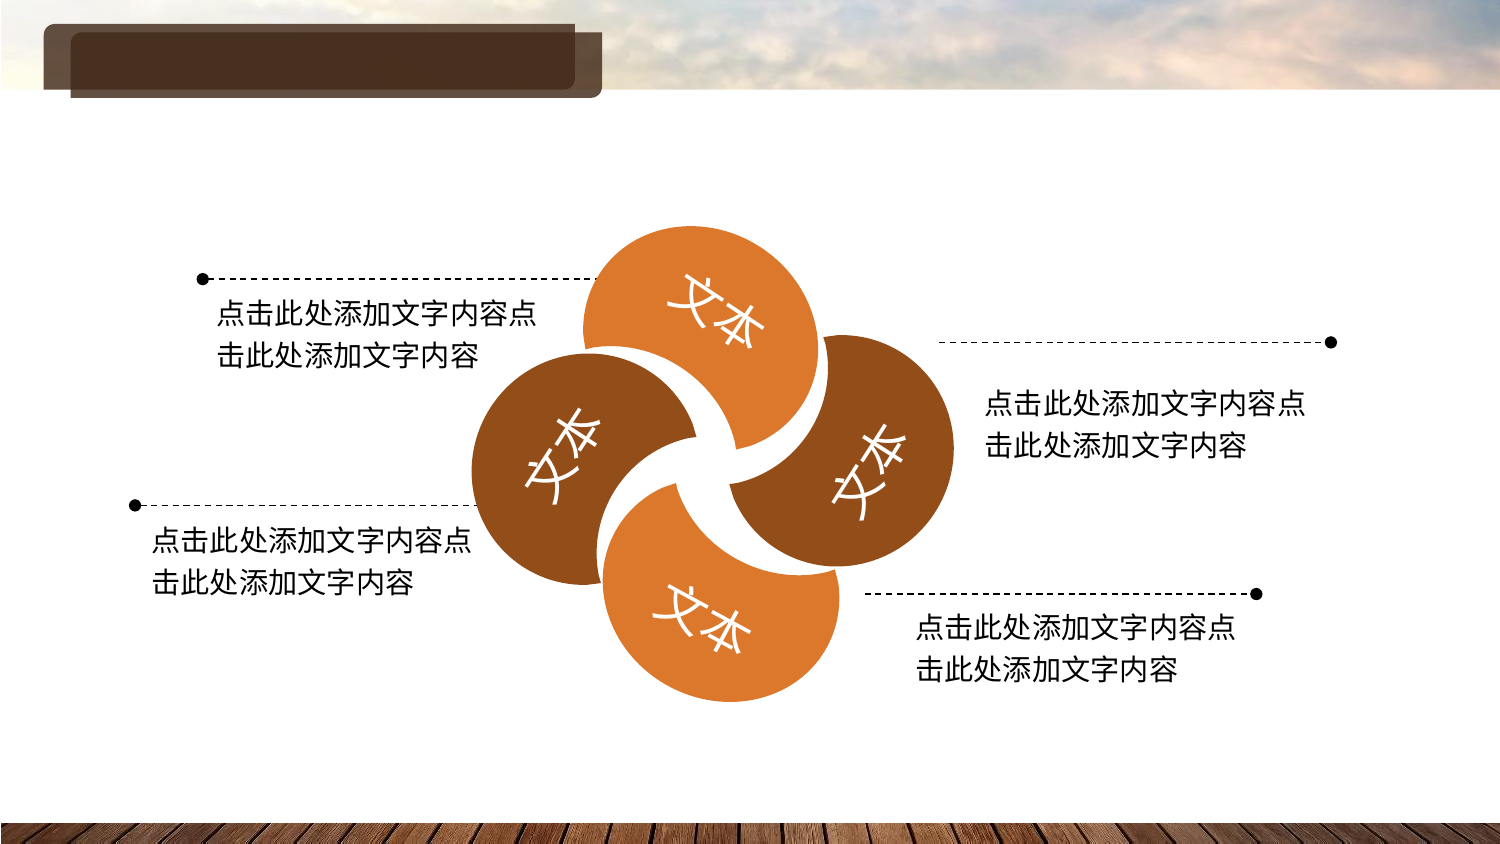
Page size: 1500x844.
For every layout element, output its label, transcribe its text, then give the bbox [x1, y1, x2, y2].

text_box 点击此处添加文字内容点击此处添加文字内容 [970, 371, 1329, 511]
text_box 文本 [470, 352, 698, 586]
text_box 文本 [727, 334, 955, 568]
text_box 点击此处添加文字内容点击此处添加文字内容 [900, 595, 1259, 717]
text_box 文本 [601, 481, 841, 703]
text_box 点击此处添加文字内容点击此处添加文字内容 [201, 280, 560, 398]
picture [1, 0, 1500, 89]
text_box 文本 [582, 225, 820, 451]
text_box 点击此处添加文字内容点击此处添加文字内容 [136, 507, 495, 648]
picture [1, 823, 1500, 844]
